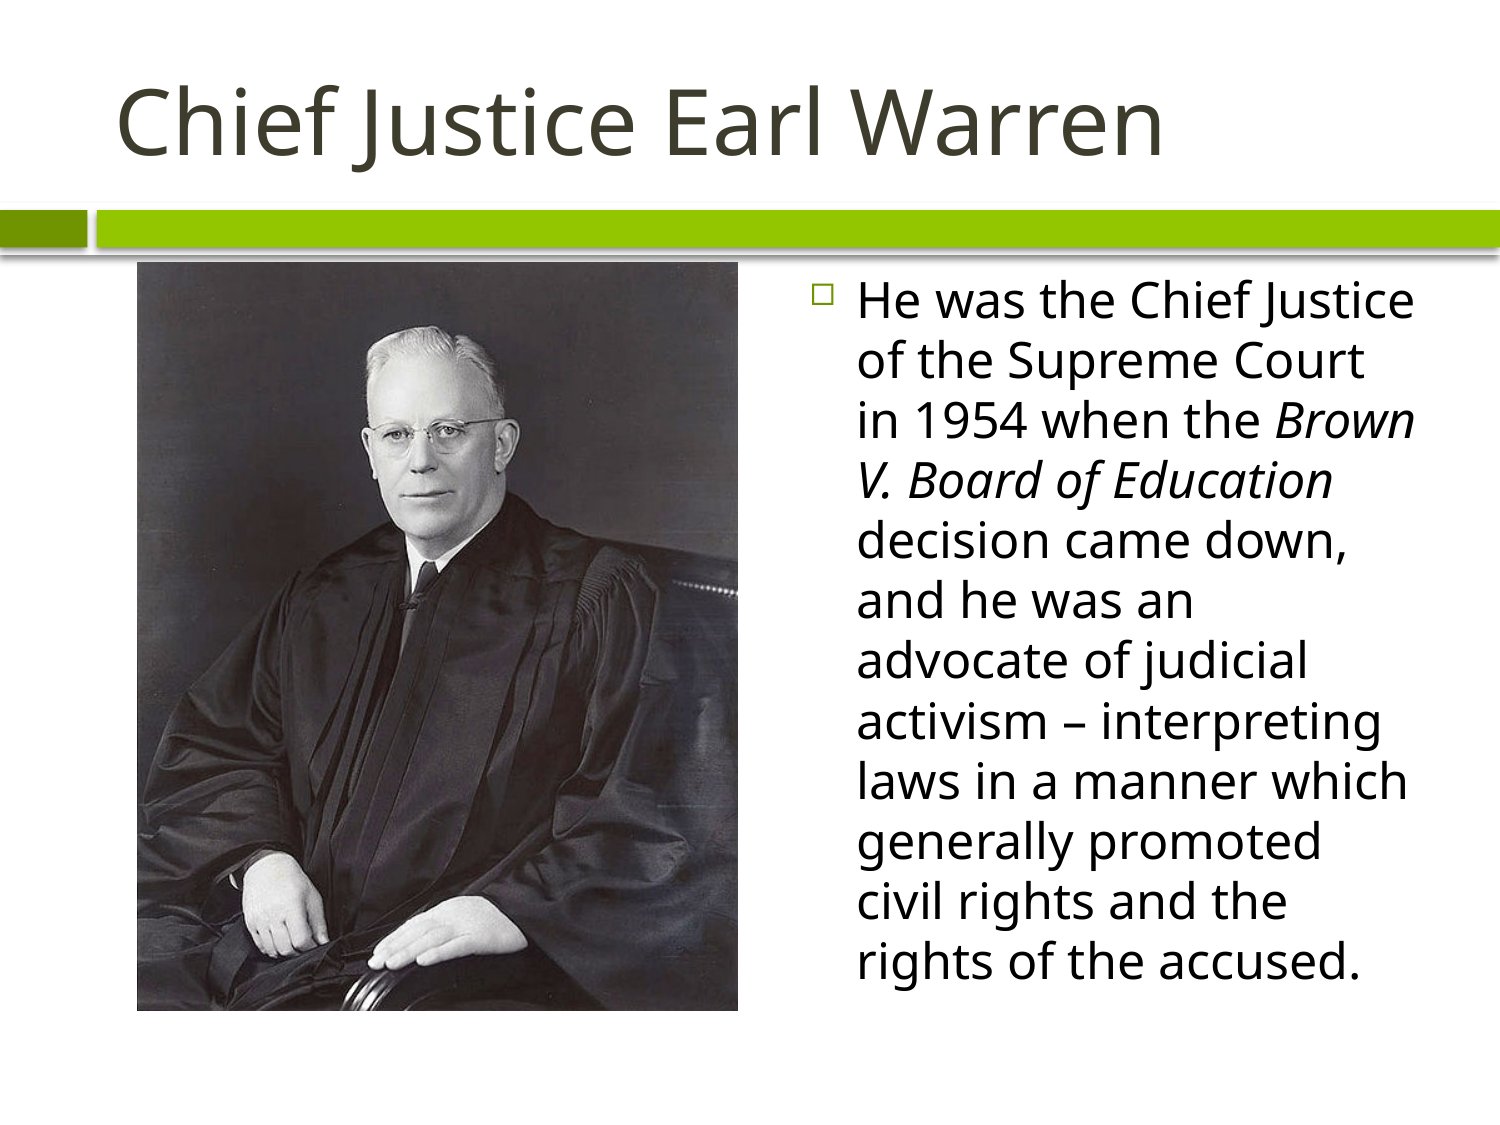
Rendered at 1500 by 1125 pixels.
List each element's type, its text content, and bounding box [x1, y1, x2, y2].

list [137, 262, 738, 1012]
title Chief Justice Earl Warren [99, 37, 1438, 200]
list He was the Chief Justice of the Supreme Court in 1954 when the Brown V. Board of Education decision came down, and he was an advocate of judicial activism – interpreting laws in a manner which generally promoted civil rights and the rights of the accused. [794, 260, 1433, 1011]
